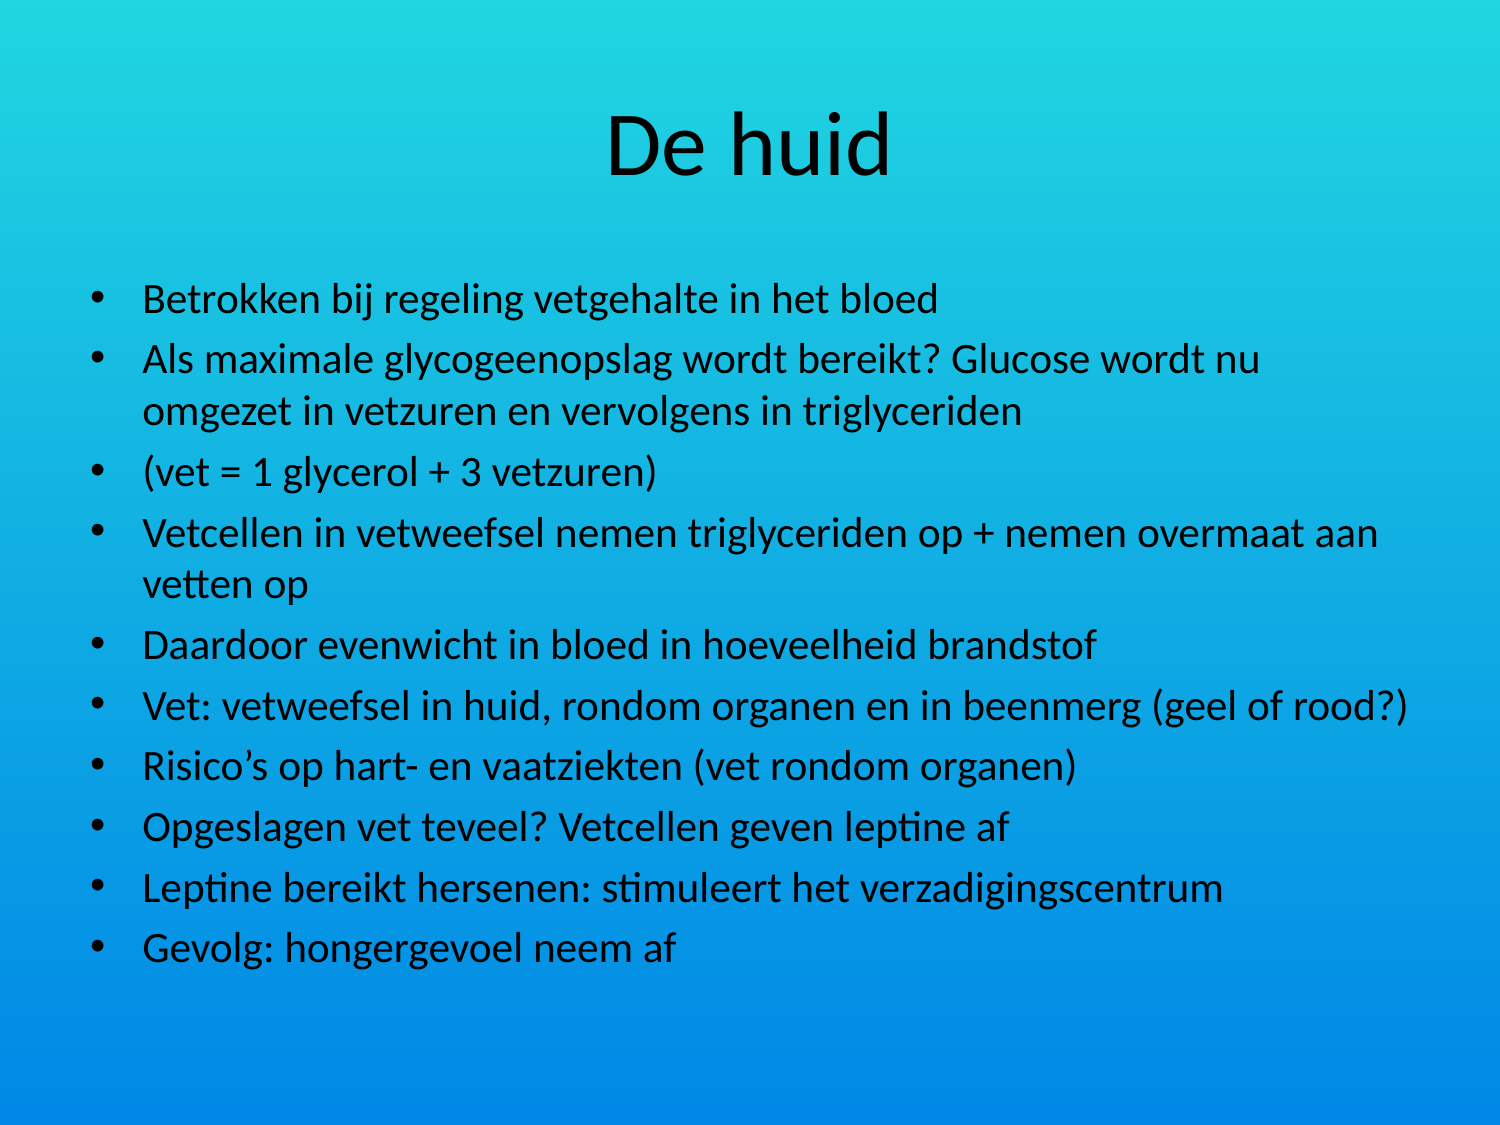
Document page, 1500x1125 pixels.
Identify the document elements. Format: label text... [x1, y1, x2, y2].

list Betrokken bij regeling vetgehalte in het bloed Als maximale glycogeenopslag wordt bereikt? Glucose wordt nu omgezet in vetzuren en vervolgens in triglyceriden (vet = 1 glycerol + 3 vetzuren) Vetcellen in vetweefsel nemen triglyceriden op + nemen overmaat aan vetten op Daardoor evenwicht in bloed in hoeveelheid brandstof Vet: vetweefsel in huid, rondom organen en in beenmerg (geel of rood?) Risico’s op hart- en vaatziekten (vet rondom organen) Opgeslagen vet teveel? Vetcellen geven leptine af Leptine bereikt hersenen: stimuleert het verzadigingscentrum Gevolg: hongergevoel neem af [75, 262, 1425, 1005]
title De huid [75, 45, 1425, 233]
